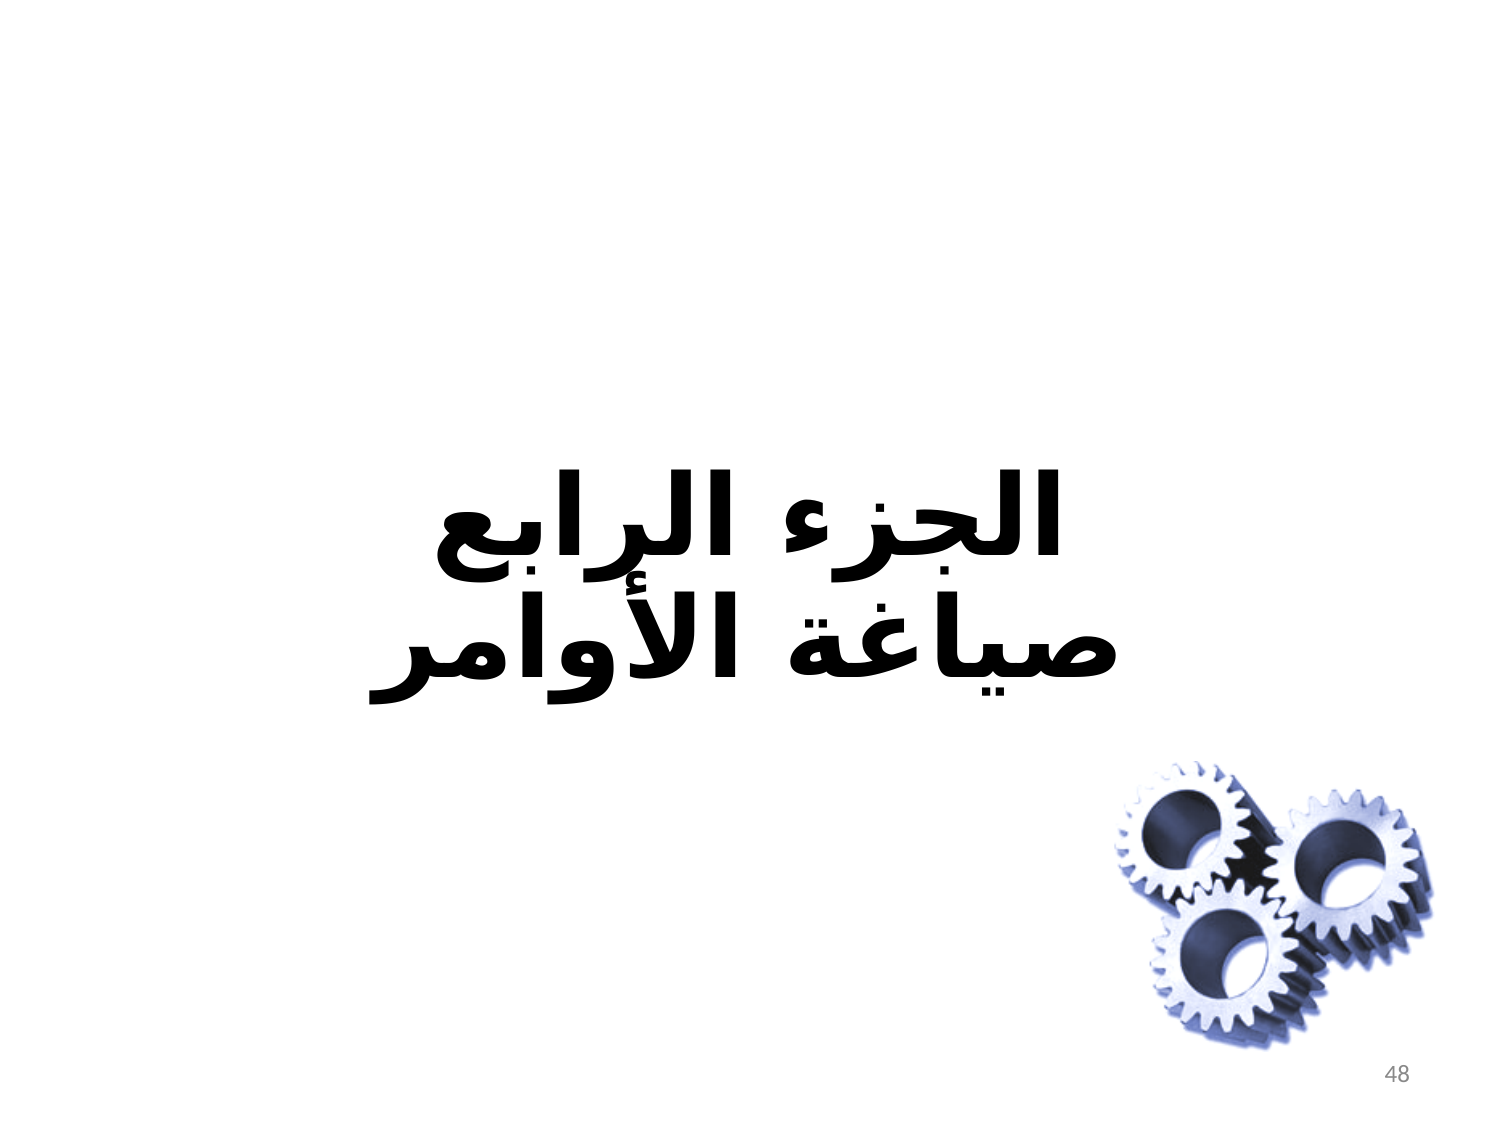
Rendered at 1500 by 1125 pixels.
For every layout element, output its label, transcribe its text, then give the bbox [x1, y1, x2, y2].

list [1112, 761, 1436, 1052]
title الجزء الرابع صياغة الأوامر [75, 453, 1425, 708]
slide_number 48 [1074, 1042, 1425, 1103]
